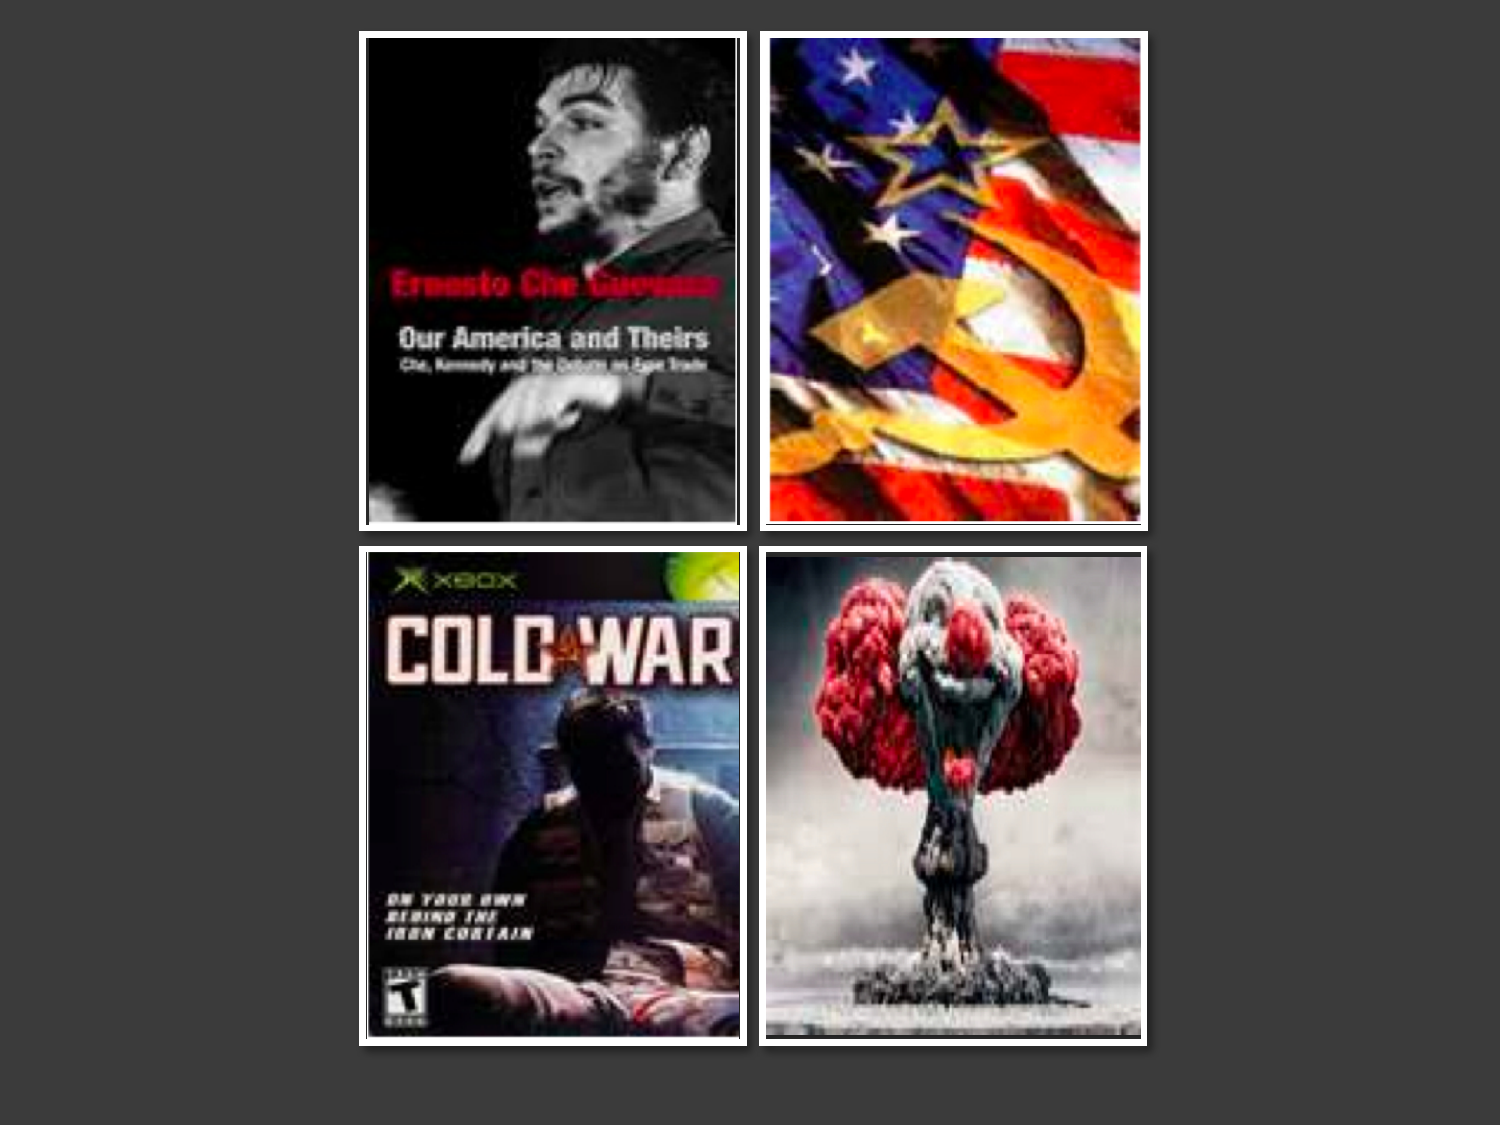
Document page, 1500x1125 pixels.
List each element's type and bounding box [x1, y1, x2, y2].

picture [766, 37, 1142, 526]
picture [365, 37, 741, 526]
picture [365, 551, 741, 1040]
picture [765, 551, 1141, 1040]
